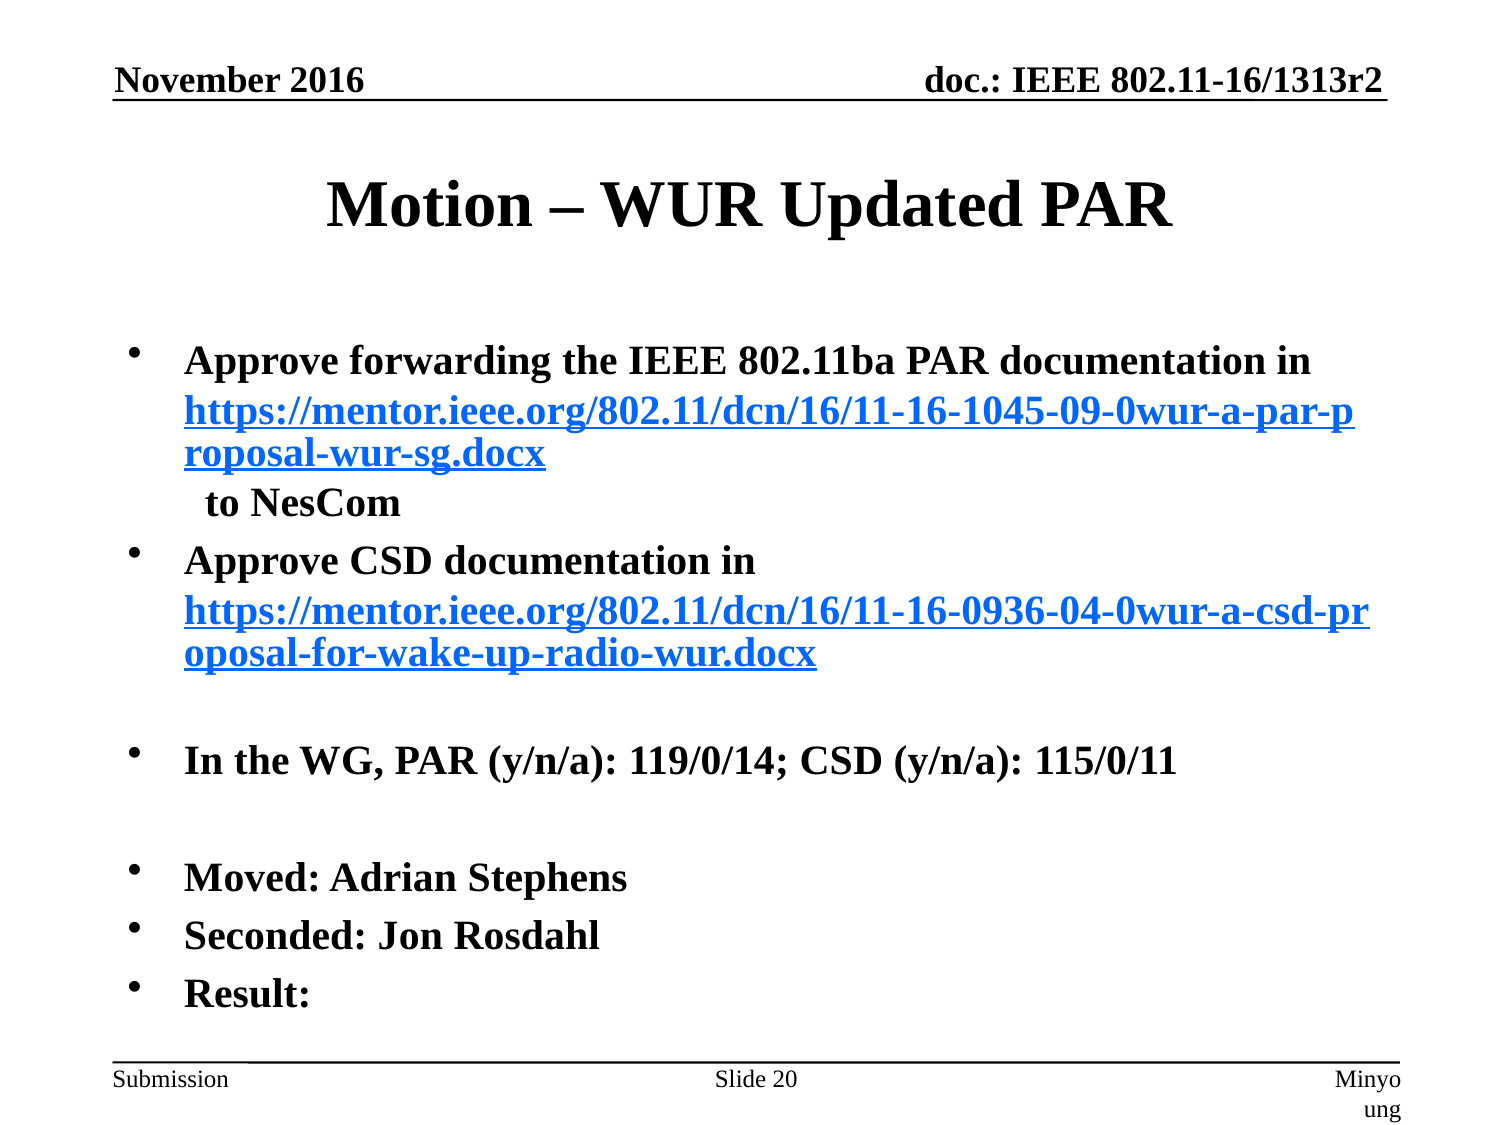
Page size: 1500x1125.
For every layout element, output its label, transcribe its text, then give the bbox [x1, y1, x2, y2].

footer Minyoung Park (Intel Corp.) [1324, 1061, 1402, 1093]
slide_number Slide 20 [712, 1061, 800, 1093]
title Motion – WUR Updated PAR [112, 112, 1388, 288]
list Approve forwarding the IEEE 802.11ba PAR documentation in https://mentor.ieee.org/802.11/dcn/16/11-16-1045-09-0wur-a-par-proposal-wur-sg.docx to NesCom Approve CSD documentation in https://mentor.ieee.org/802.11/dcn/16/11-16-0936-04-0wur-a-csd-proposal-for-wake-up-radio-wur.docx In the WG, PAR (y/n/a): 119/0/14; CSD (y/n/a): 115/0/11 Moved: Adrian Stephens Seconded: Jon Rosdahl Result: [112, 324, 1388, 1000]
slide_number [114, 54, 374, 101]
